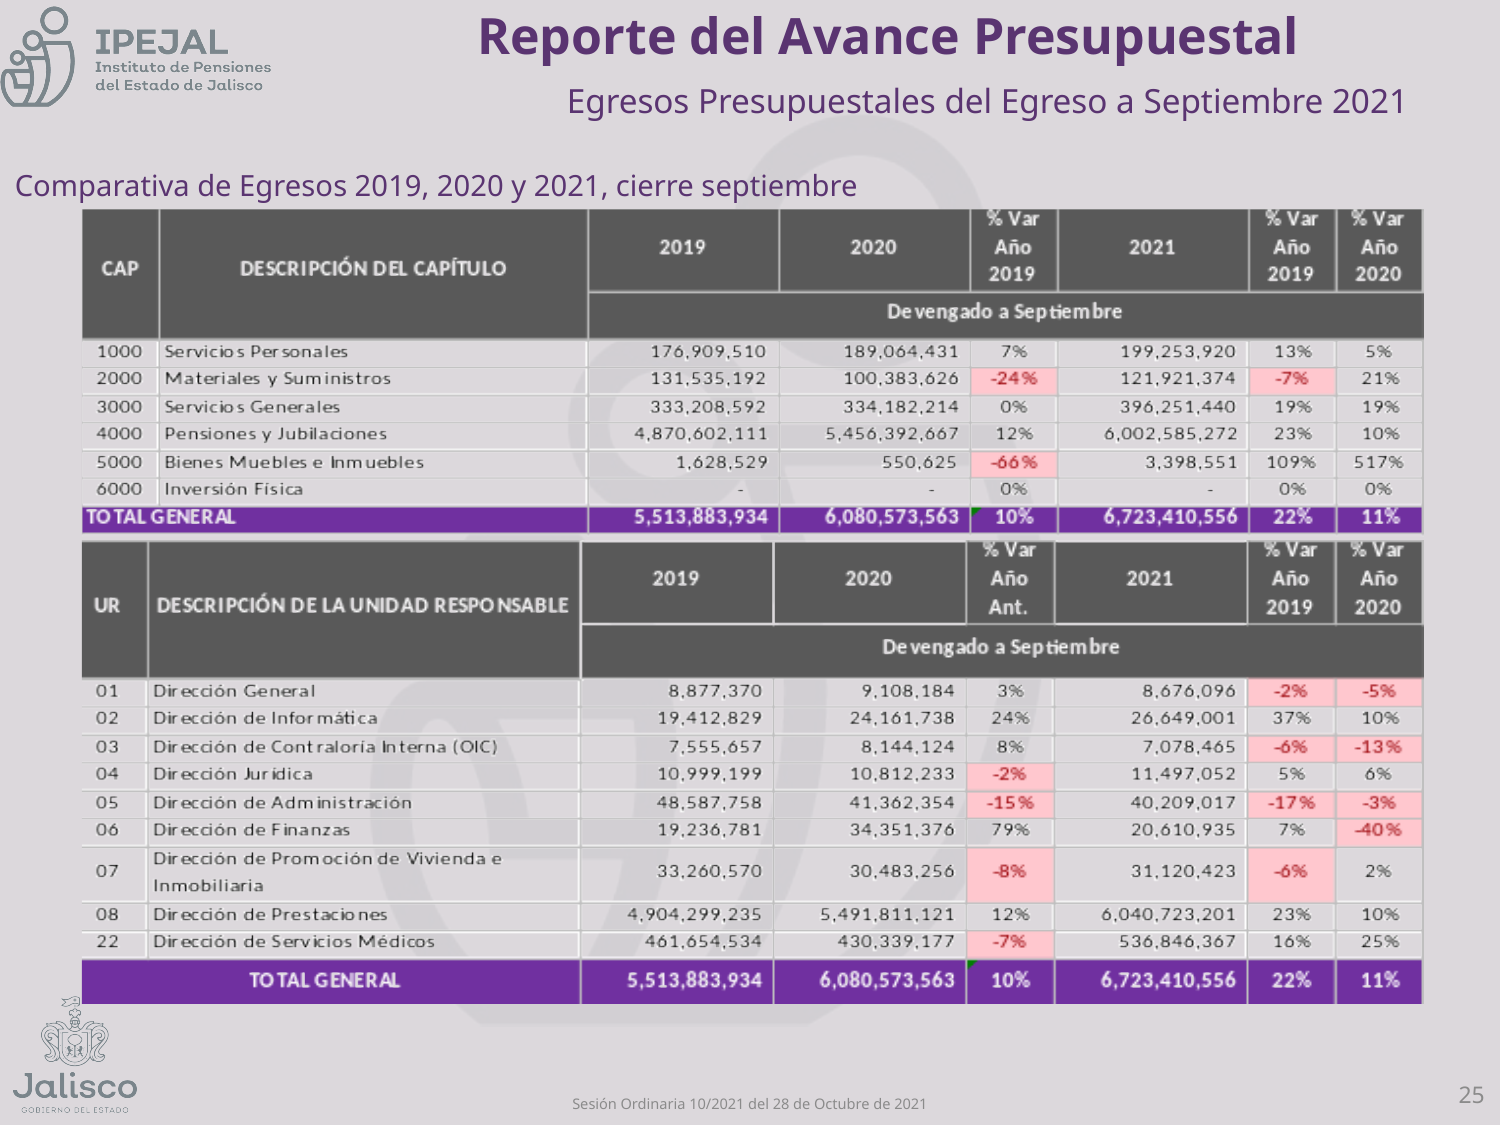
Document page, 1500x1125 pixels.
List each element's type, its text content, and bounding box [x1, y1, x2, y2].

slide_number 25 [1411, 1066, 1500, 1125]
footer Sesión Ordinaria 10/2021 del 28 de Octubre de 2021 [472, 1074, 1028, 1125]
picture [0, 208, 1425, 1125]
picture [0, 6, 271, 107]
text_box Comparativa de Egresos 2019, 2020 y 2021, cierre septiembre [0, 159, 1035, 210]
text_box Reporte del Avance Presupuestal [277, 4, 1500, 130]
text_box Egresos Presupuestales del Egreso a Septiembre 2021 [539, 72, 1424, 128]
